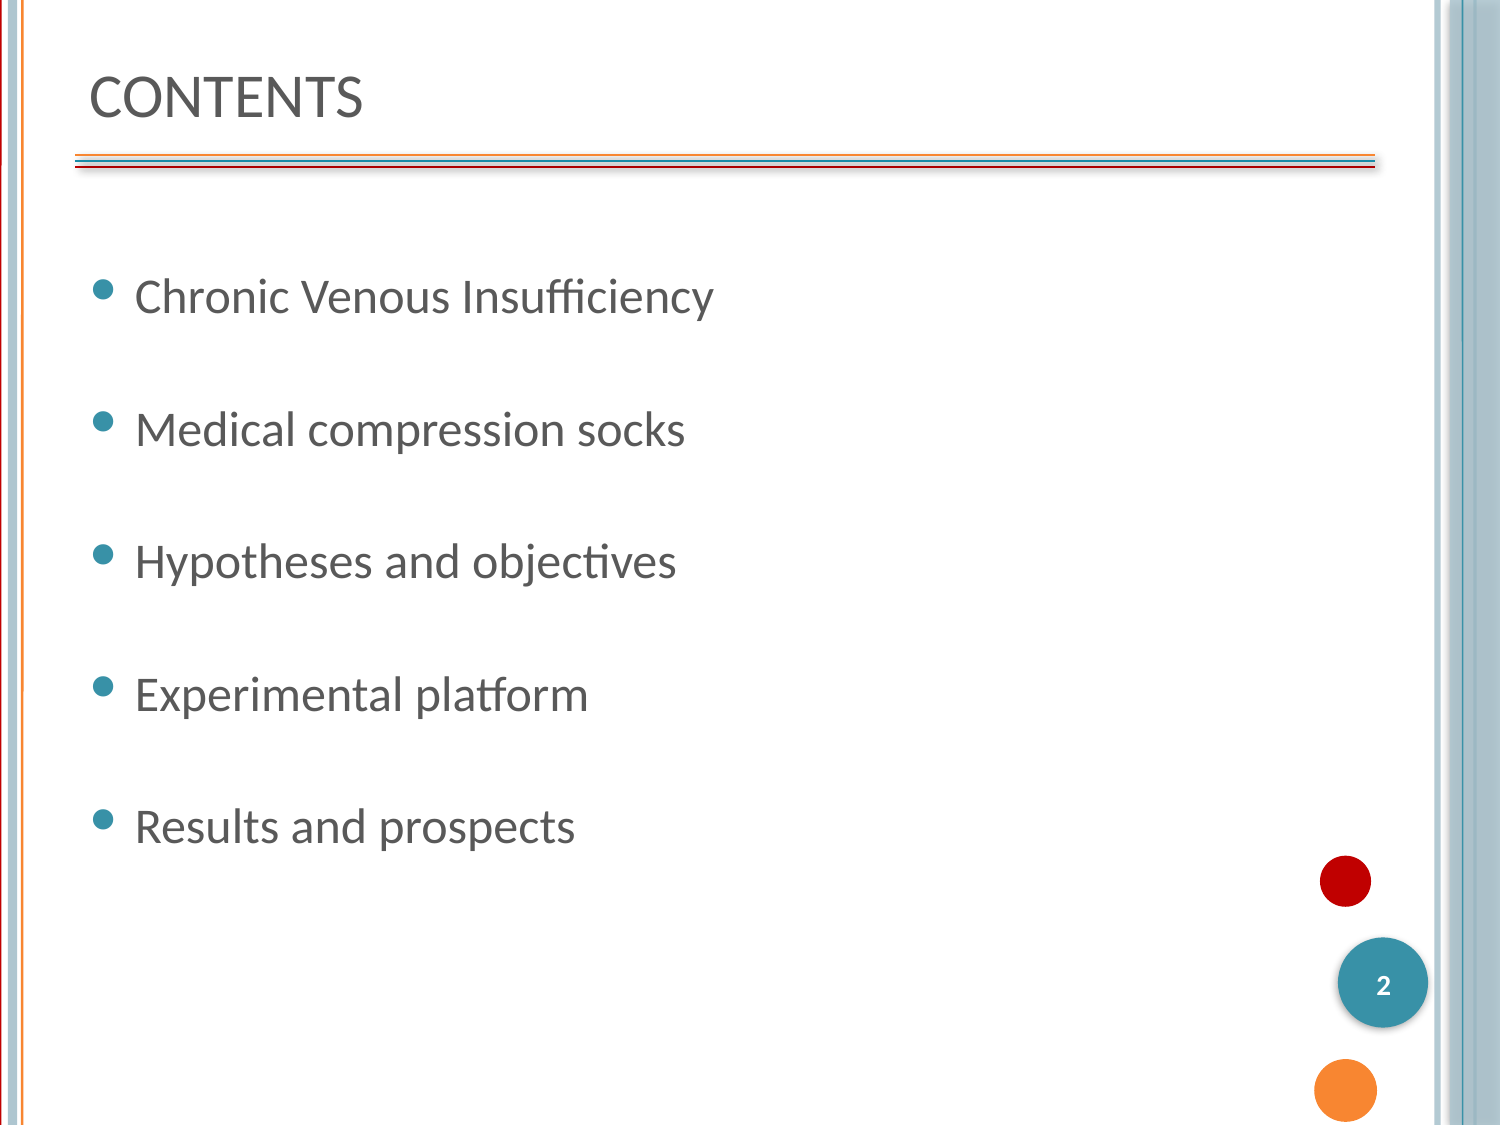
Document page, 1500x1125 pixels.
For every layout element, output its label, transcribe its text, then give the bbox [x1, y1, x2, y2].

list Chronic Venous Insufficiency Medical compression socks Hypotheses and objectives Experimental platform Results and prospects [74, 196, 1376, 1063]
slide_number 2 [1333, 940, 1434, 1026]
title Contents [75, 45, 1375, 138]
